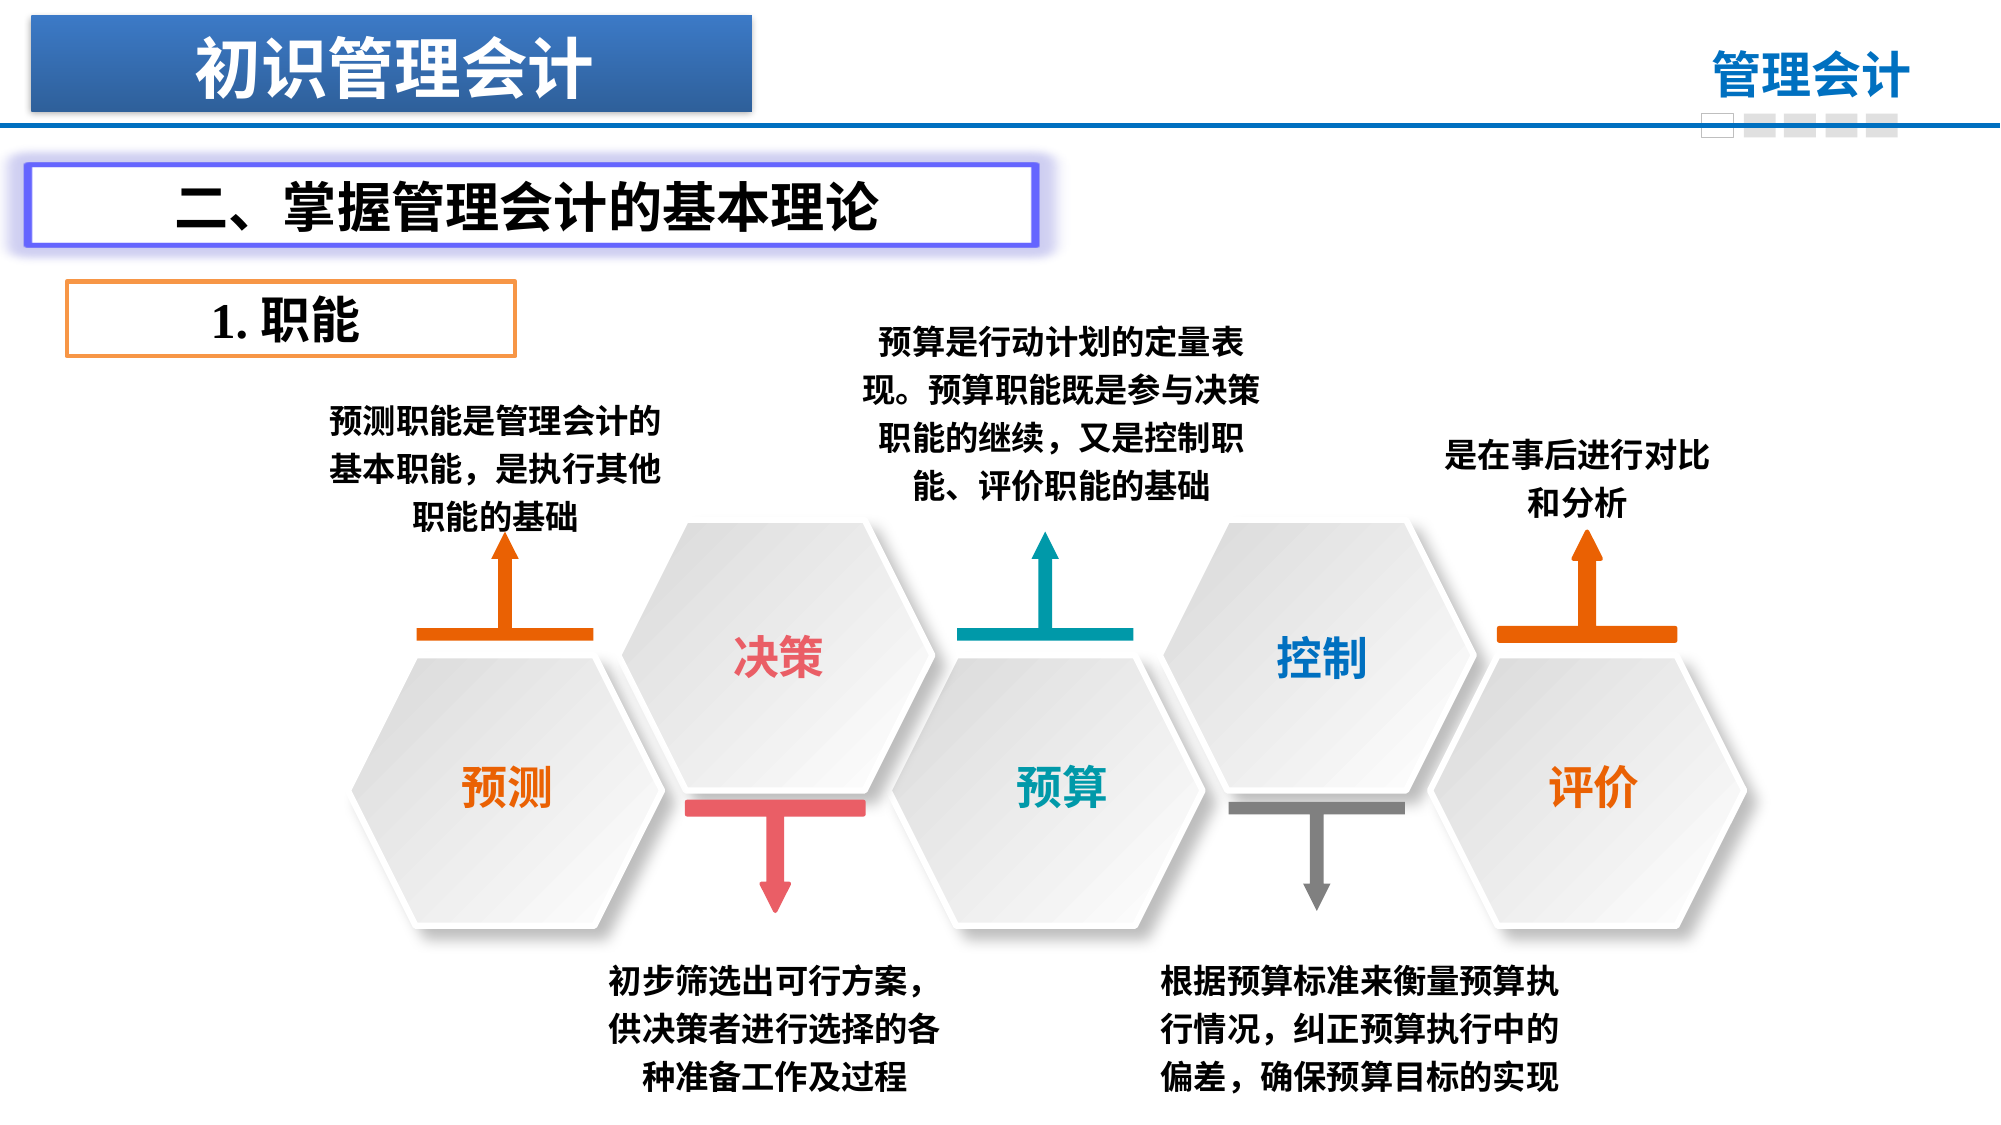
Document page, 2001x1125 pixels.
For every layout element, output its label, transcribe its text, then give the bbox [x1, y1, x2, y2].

text_box 控制 [1209, 621, 1435, 692]
text_box 预测职能是管理会计的基本职能，是执行其他职能的基础 [304, 385, 687, 592]
text_box 评价 [1481, 751, 1707, 822]
text_box [1428, 653, 1747, 928]
text_box 初步筛选出可行方案，供决策者进行选择的各种准备工作及过程 [593, 945, 957, 1104]
text_box [889, 653, 1205, 928]
text_box [346, 653, 664, 928]
text_box [684, 799, 866, 914]
text_box 是在事后进行对比和分析 [1423, 418, 1733, 530]
text_box [1496, 530, 1678, 643]
text_box [616, 517, 935, 793]
text_box 决策 [666, 621, 892, 692]
text_box [414, 529, 596, 643]
text_box 1.职能 [65, 282, 517, 358]
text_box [0, 136, 1082, 273]
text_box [31, 14, 753, 117]
text_box [1157, 517, 1476, 793]
text_box 预算是行动计划的定量表现。预算职能既是参与决策职能的继续，又是控制职能、评价职能的基础 [844, 306, 1280, 513]
text_box [955, 529, 1136, 643]
text_box [1226, 799, 1408, 914]
text_box 根据预算标准来衡量预算执行情况，纠正预算执行中的偏差，确保预算目标的实现 [1133, 945, 1588, 1104]
text_box 预算 [950, 751, 1175, 822]
text_box 预测 [394, 751, 620, 822]
